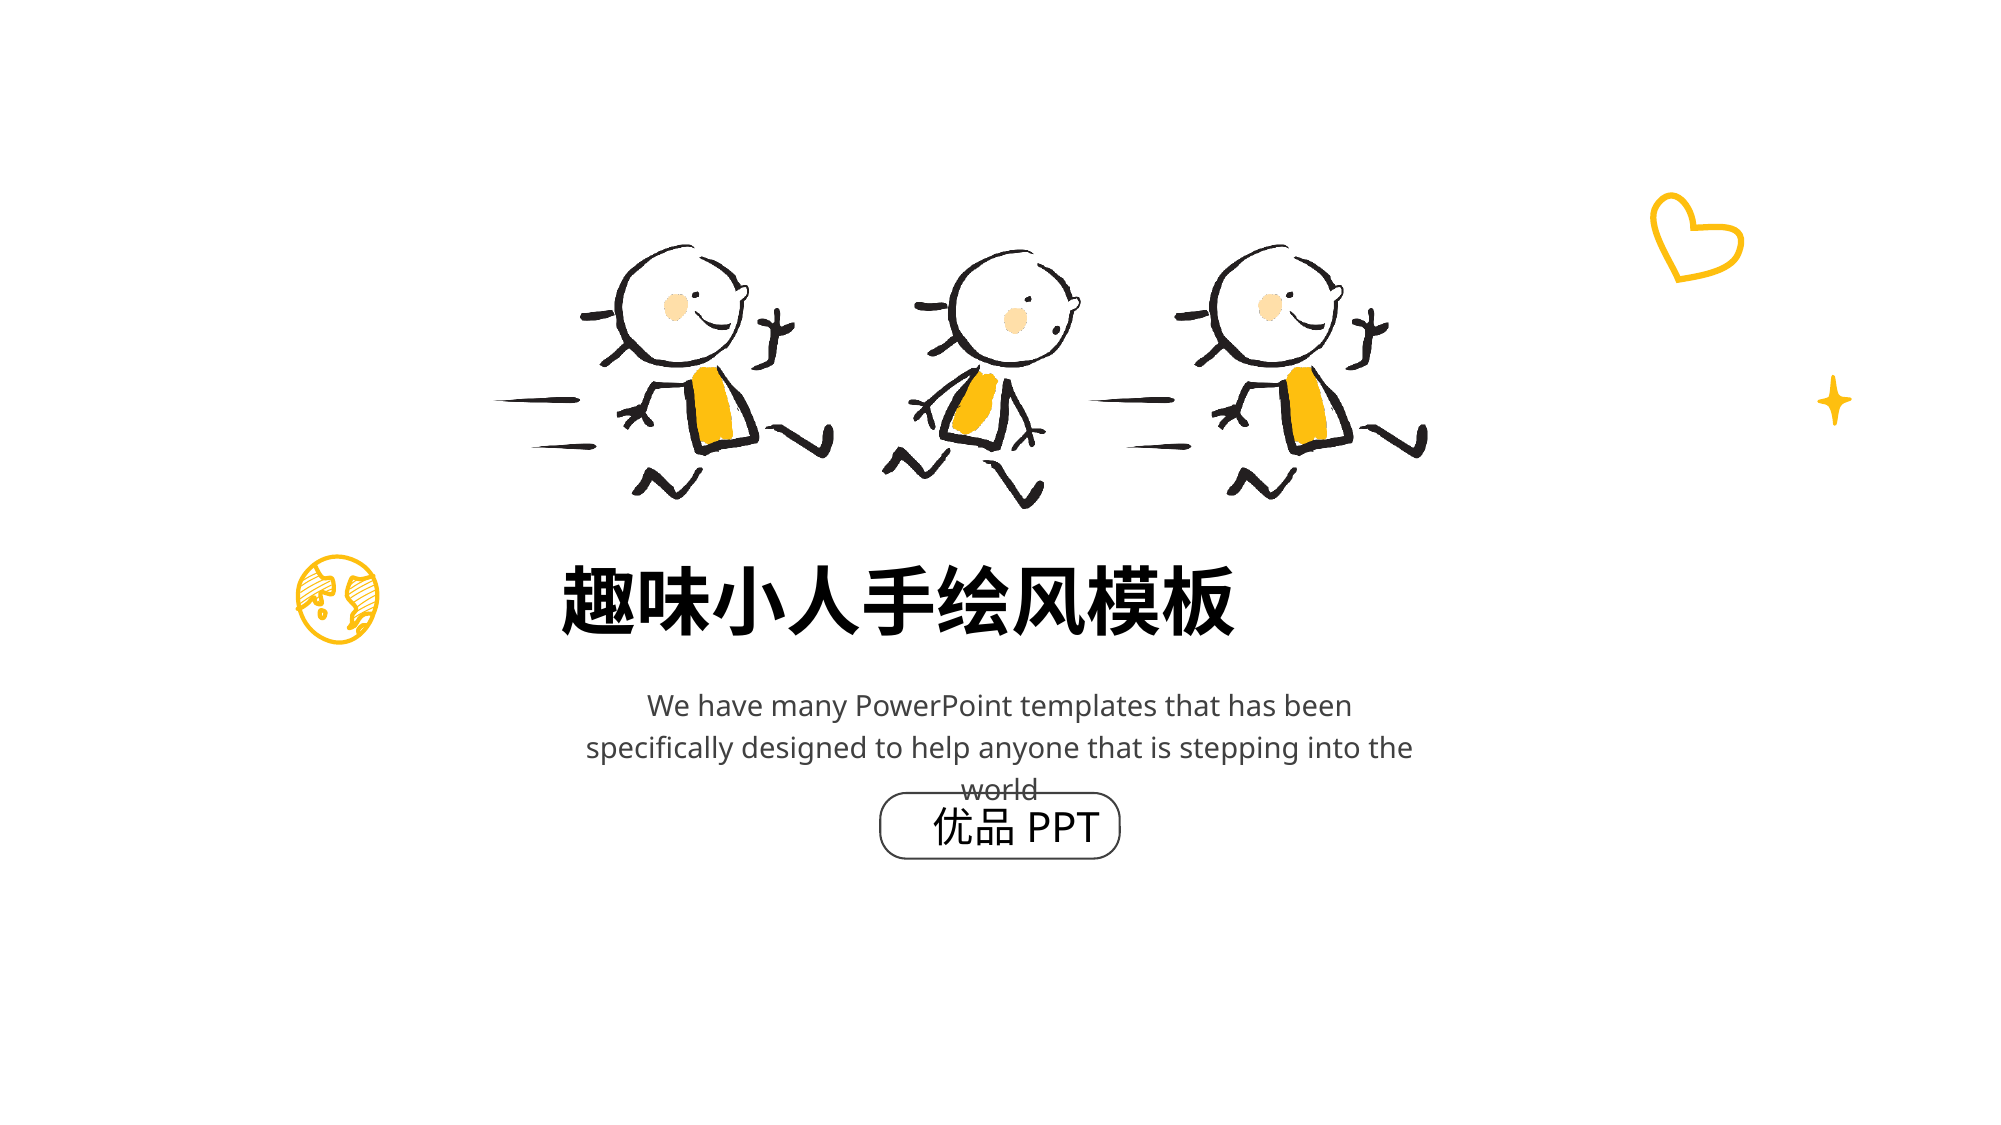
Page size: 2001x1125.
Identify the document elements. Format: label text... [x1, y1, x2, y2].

text_box [1817, 375, 1852, 426]
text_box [295, 556, 380, 642]
picture [472, 225, 859, 528]
text_box 优品PPT [880, 843, 894, 858]
text_box 优品PPT [1102, 792, 1120, 809]
text_box [1653, 195, 1742, 280]
text_box 优品PPT [1106, 843, 1120, 858]
text_box [879, 791, 1121, 860]
text_box 趣味小人手绘风模板 [546, 547, 1453, 652]
text_box We have many PowerPoint templates that has been specifically designed to help anyone that is stepping into the world [563, 673, 1437, 814]
text_box 优品PPT [880, 792, 898, 809]
picture [871, 225, 1453, 528]
